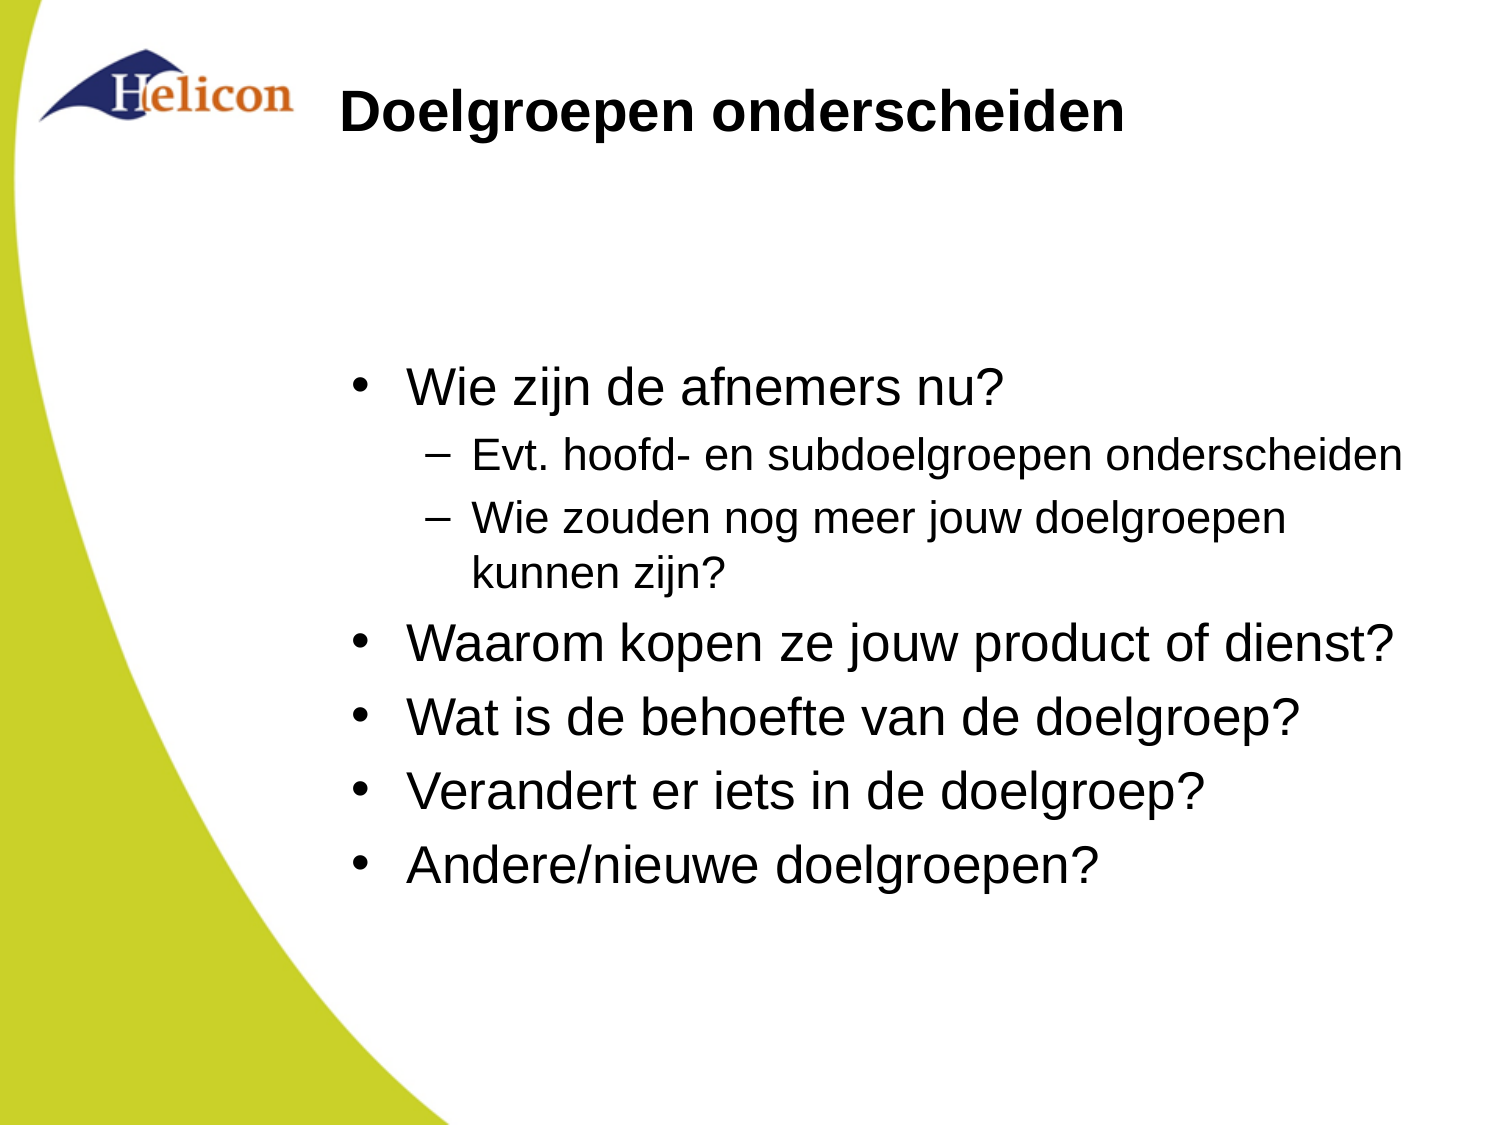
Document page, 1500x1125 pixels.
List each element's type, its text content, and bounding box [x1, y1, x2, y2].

picture [0, 0, 1500, 1125]
title Doelgroepen onderscheiden [324, 54, 1415, 161]
list Wie zijn de afnemers nu? Evt. hoofd- en subdoelgroepen onderscheiden Wie zouden nog meer jouw doelgroepen kunnen zijn? Waarom kopen ze jouw product of dienst? Wat is de behoefte van de doelgroep? Verandert er iets in de doelgroep? Andere/nieuwe doelgroepen? [336, 196, 1425, 1005]
